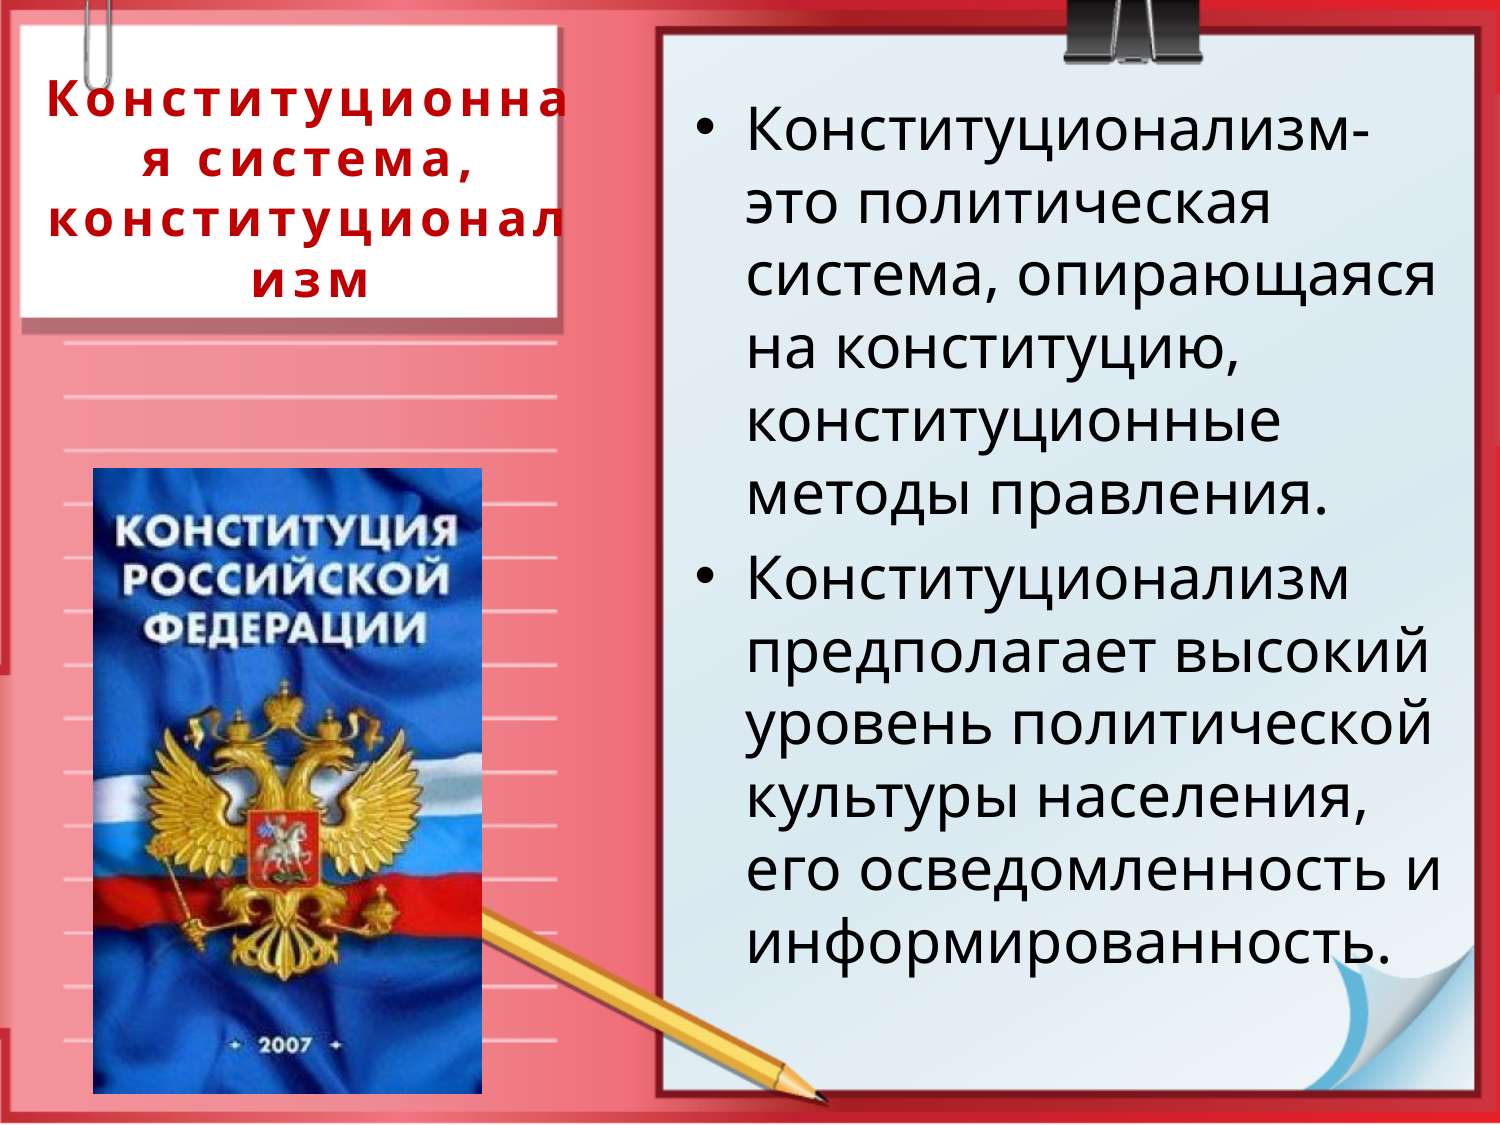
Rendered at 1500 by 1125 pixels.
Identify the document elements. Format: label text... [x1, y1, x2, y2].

picture [0, 0, 1500, 1125]
list Конституционализм- это политическая система, опирающаяся на конституцию, конституционные методы правления. Конституционализм предполагает высокий уровень политической культуры населения, его осведомленность и информированность. [679, 82, 1465, 1020]
title Конституционная система, конституционализм [23, 58, 598, 317]
